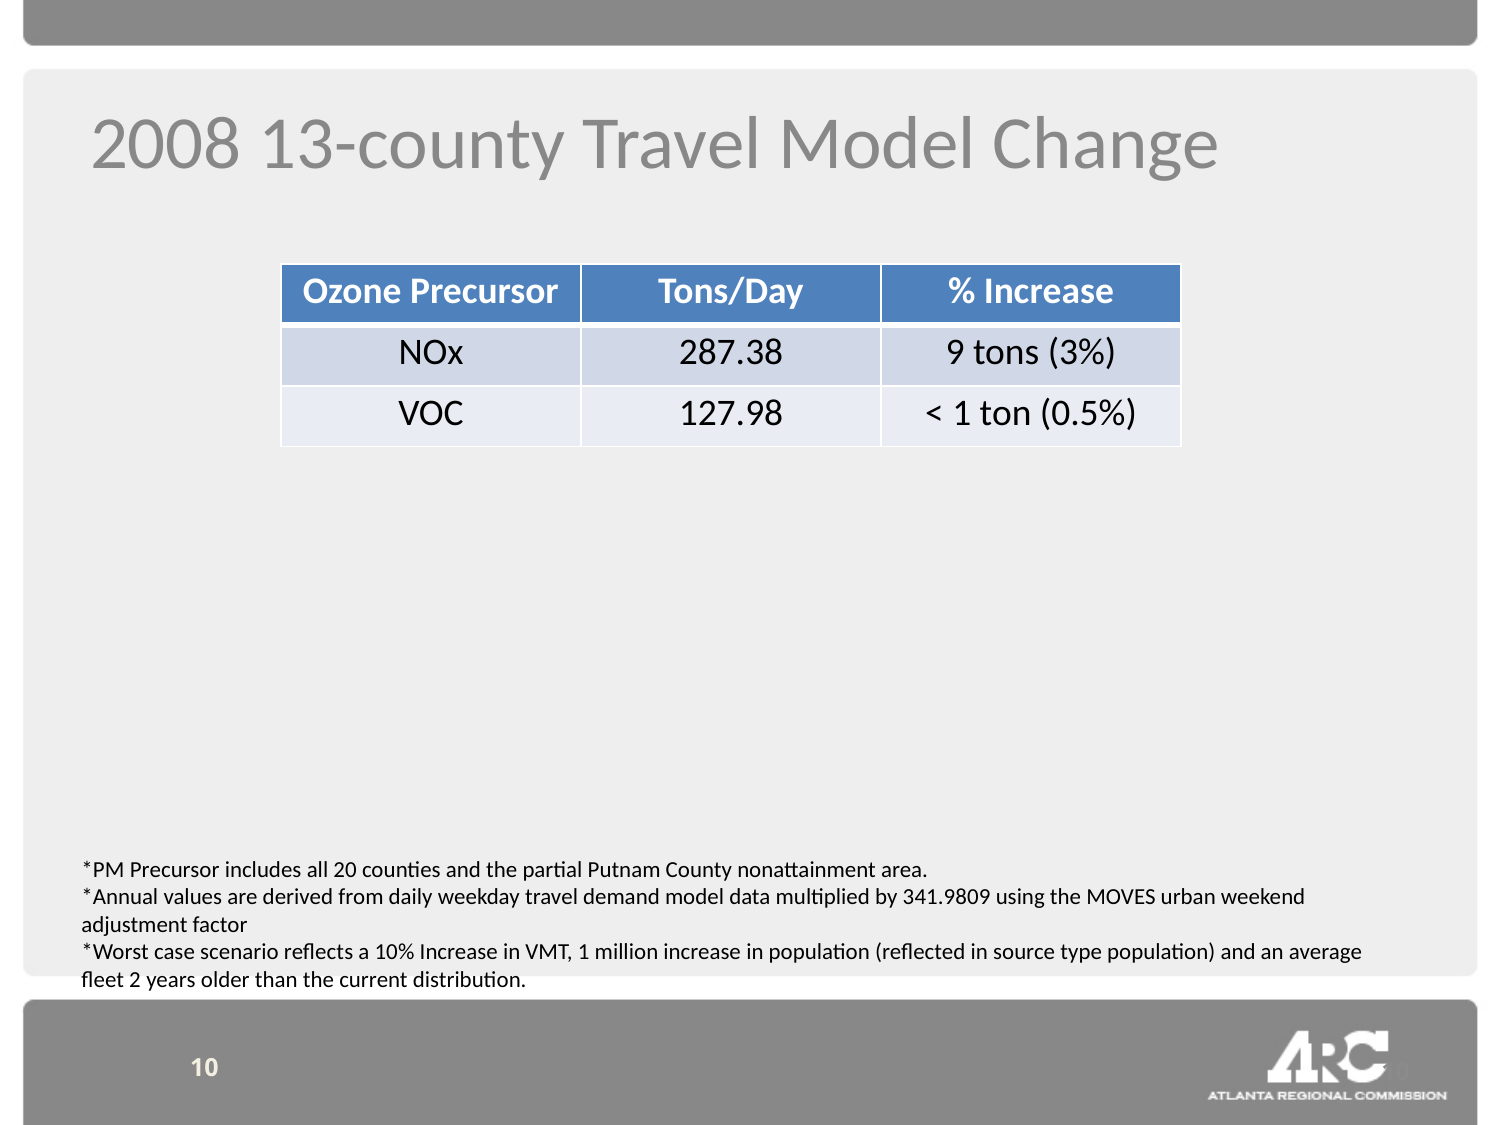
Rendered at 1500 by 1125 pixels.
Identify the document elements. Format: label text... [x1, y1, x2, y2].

table_cell VOC [282, 387, 580, 446]
table_cell 127.98 [582, 387, 880, 446]
table_cell 9 tons (3%) [882, 328, 1180, 385]
table_cell < 1 ton (0.5%) [882, 387, 1180, 446]
table_header Ozone Precursor [282, 265, 580, 322]
title 2008 13-county Travel Model Change [75, 45, 1425, 233]
table_header Tons/Day [582, 265, 880, 322]
picture [0, 0, 1500, 1125]
table_cell NOx [282, 328, 580, 385]
text_box *PM Precursor includes all 20 counties and the partial Putnam County nonattainment area. *Annual values are derived from daily weekday travel demand model data multiplied by 341.9809 using the MOVES urban weekend adjustment factor *Worst case scenario reflects a 10% Increase in VMT, 1 million increase in population (reflected in source type population) and an average fleet 2 years older than the current distribution. [66, 846, 1400, 999]
table_cell 287.38 [582, 328, 880, 385]
text_box 10 [29, 1038, 380, 1098]
slide_number 10 [1074, 1042, 1425, 1103]
table_header % Increase [882, 265, 1180, 322]
